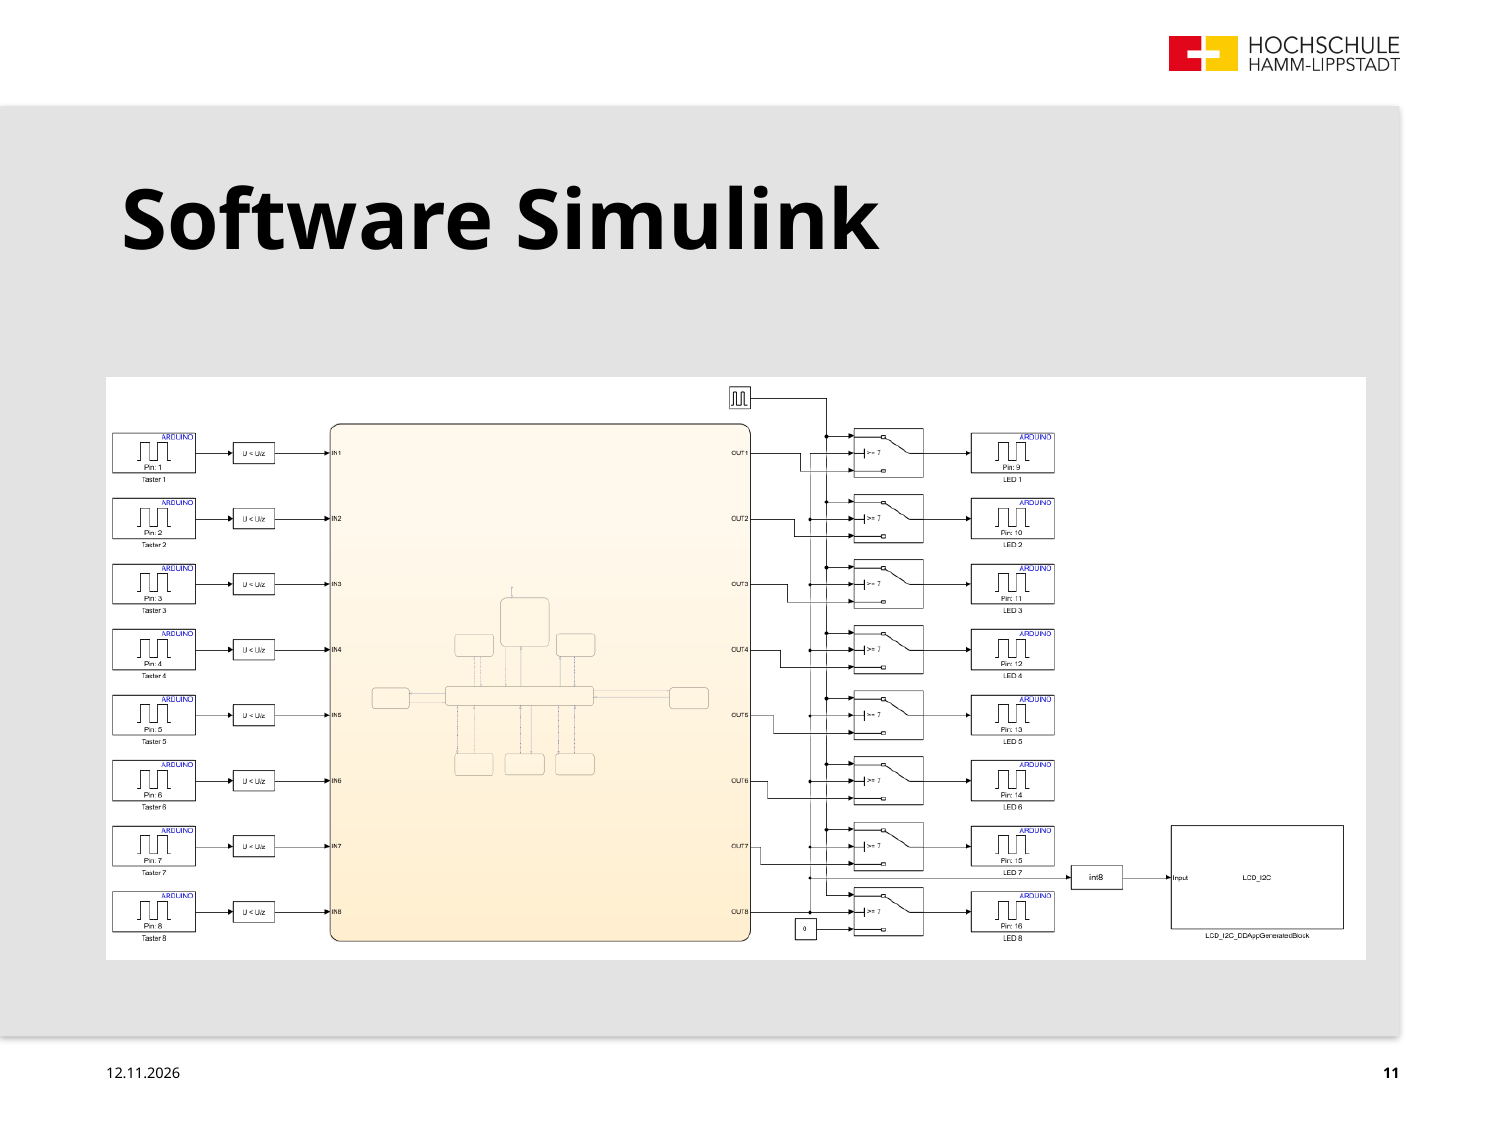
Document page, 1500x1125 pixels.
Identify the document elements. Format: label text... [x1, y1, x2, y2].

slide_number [106, 1065, 457, 1084]
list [105, 376, 1366, 960]
slide_number 11 [1049, 1065, 1400, 1084]
title Software Simulink [106, 122, 1366, 310]
picture [1169, 36, 1400, 71]
